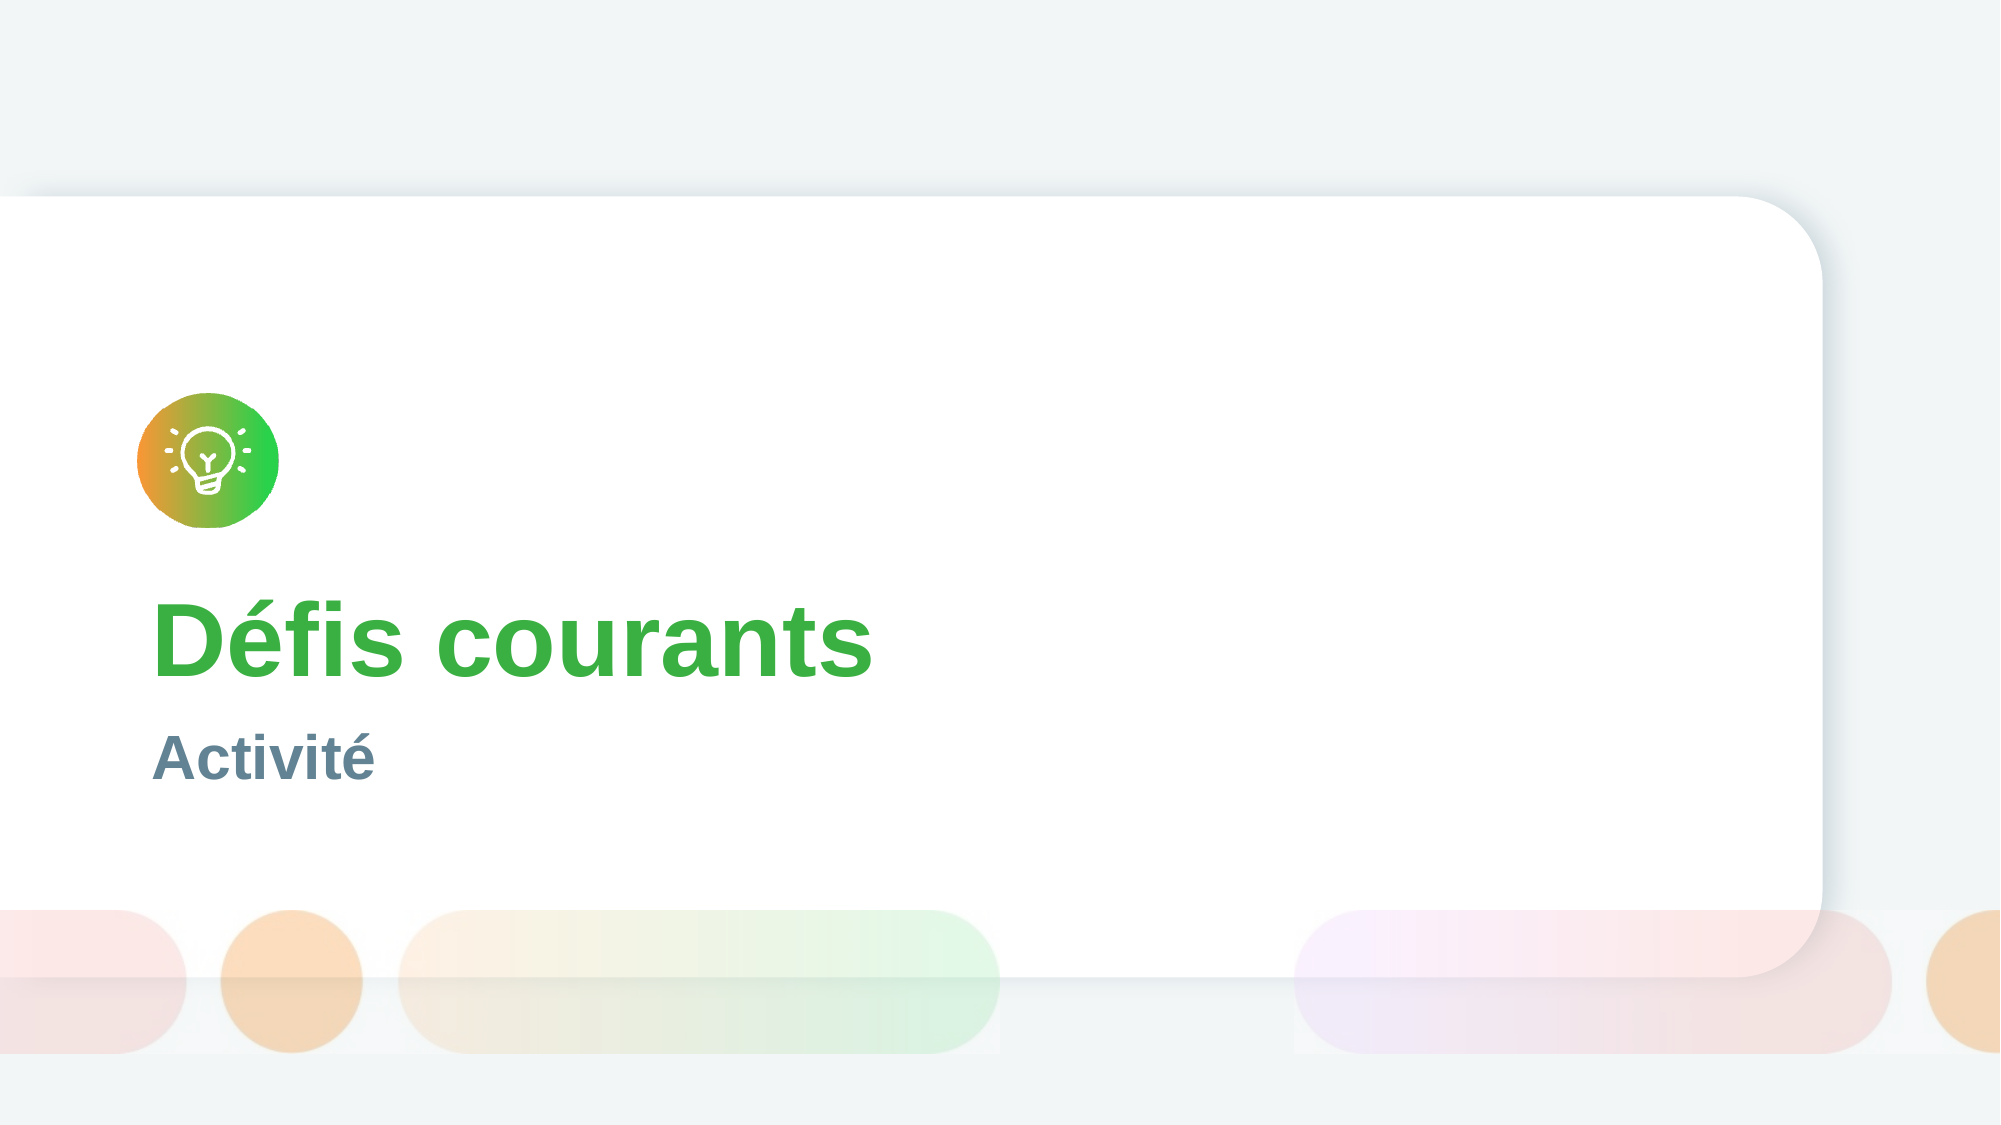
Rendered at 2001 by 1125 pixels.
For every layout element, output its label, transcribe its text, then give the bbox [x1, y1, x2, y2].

list Activité [136, 717, 1729, 871]
picture [136, 392, 279, 528]
title Défis courants [136, 352, 1729, 705]
